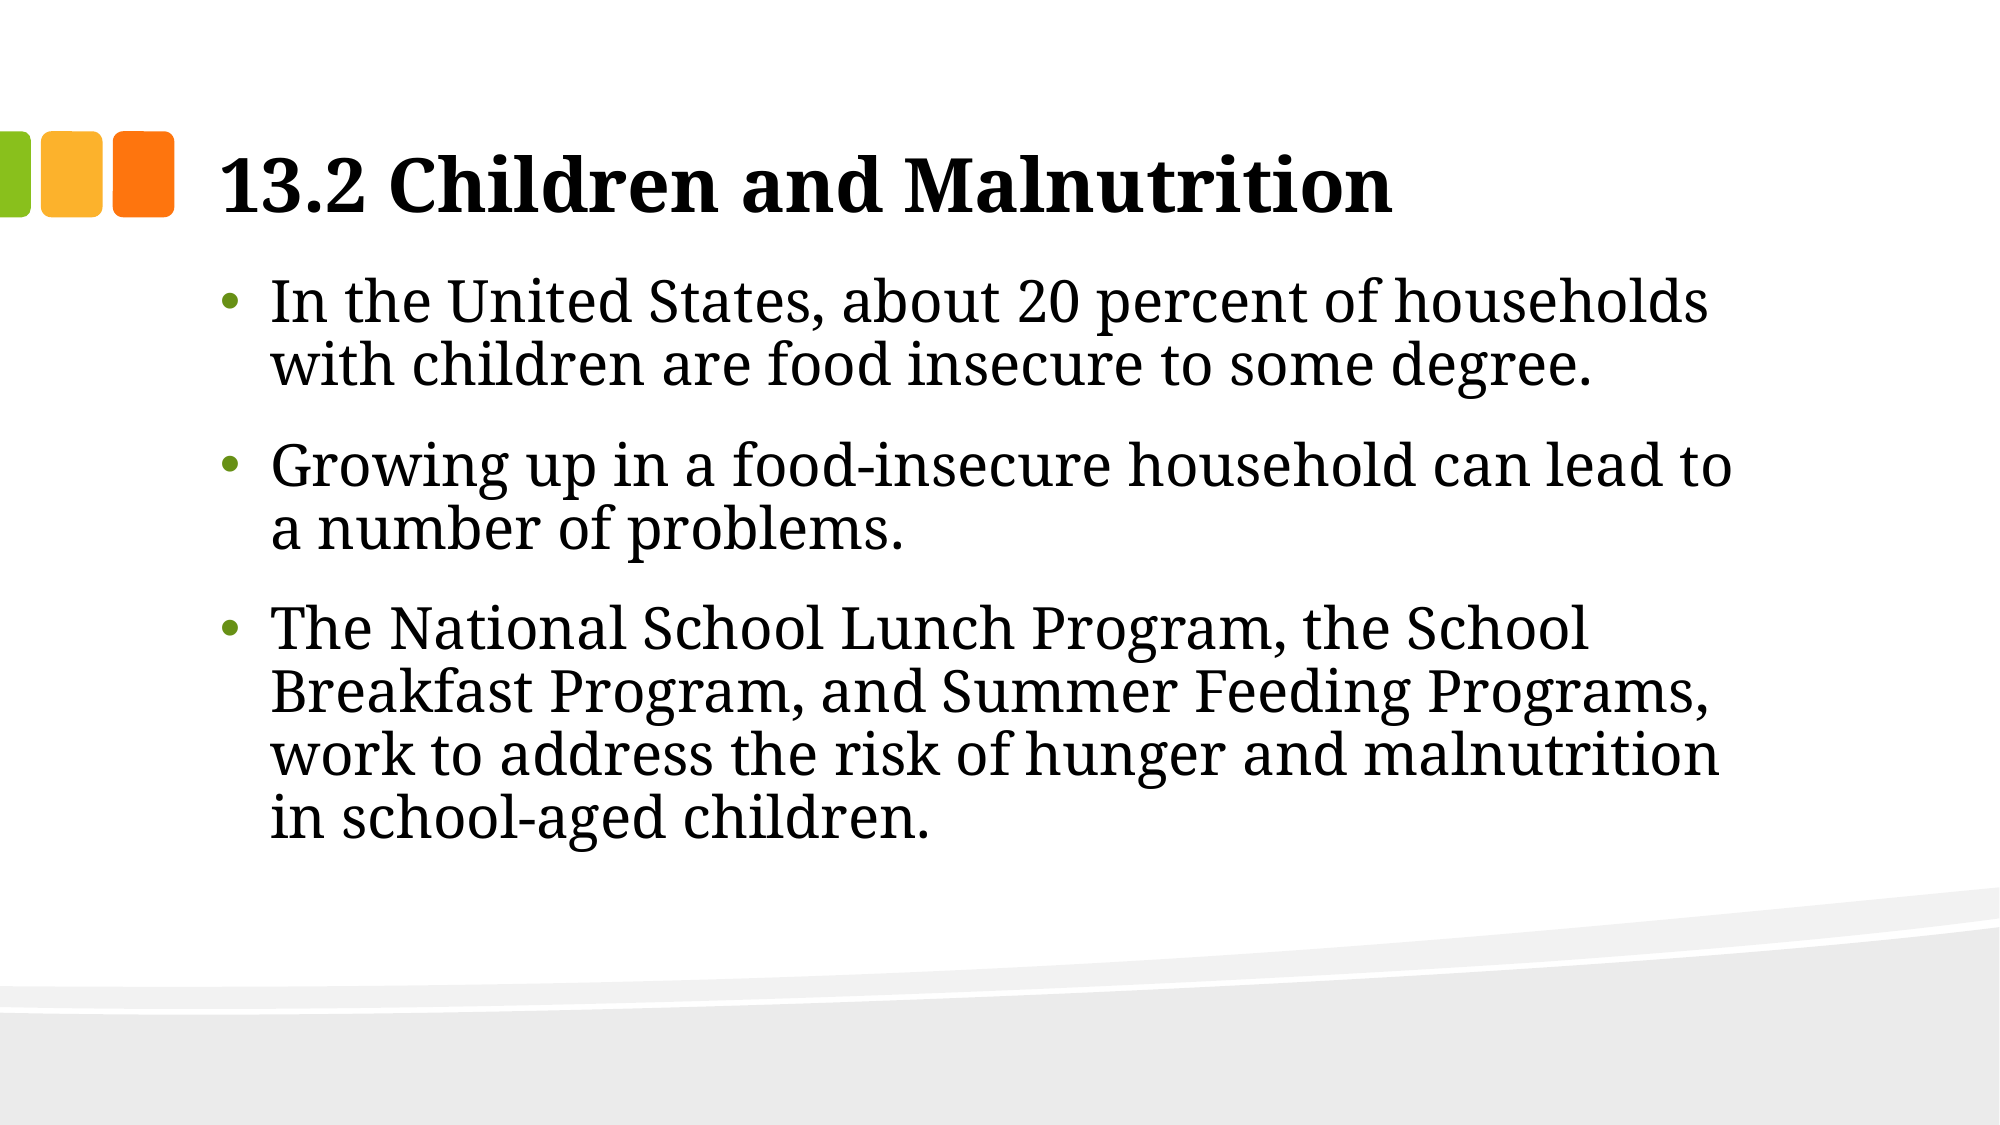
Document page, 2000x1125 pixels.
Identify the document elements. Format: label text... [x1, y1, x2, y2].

title 13.2 Children and Malnutrition [199, 24, 1800, 238]
list In the United States, about 20 percent of households with children are food insecure to some degree. Growing up in a food-insecure household can lead to a number of problems. The National School Lunch Program, the School Breakfast Program, and Summer Feeding Programs, work to address the risk of hunger and malnutrition in school-aged children. [199, 262, 1800, 1013]
